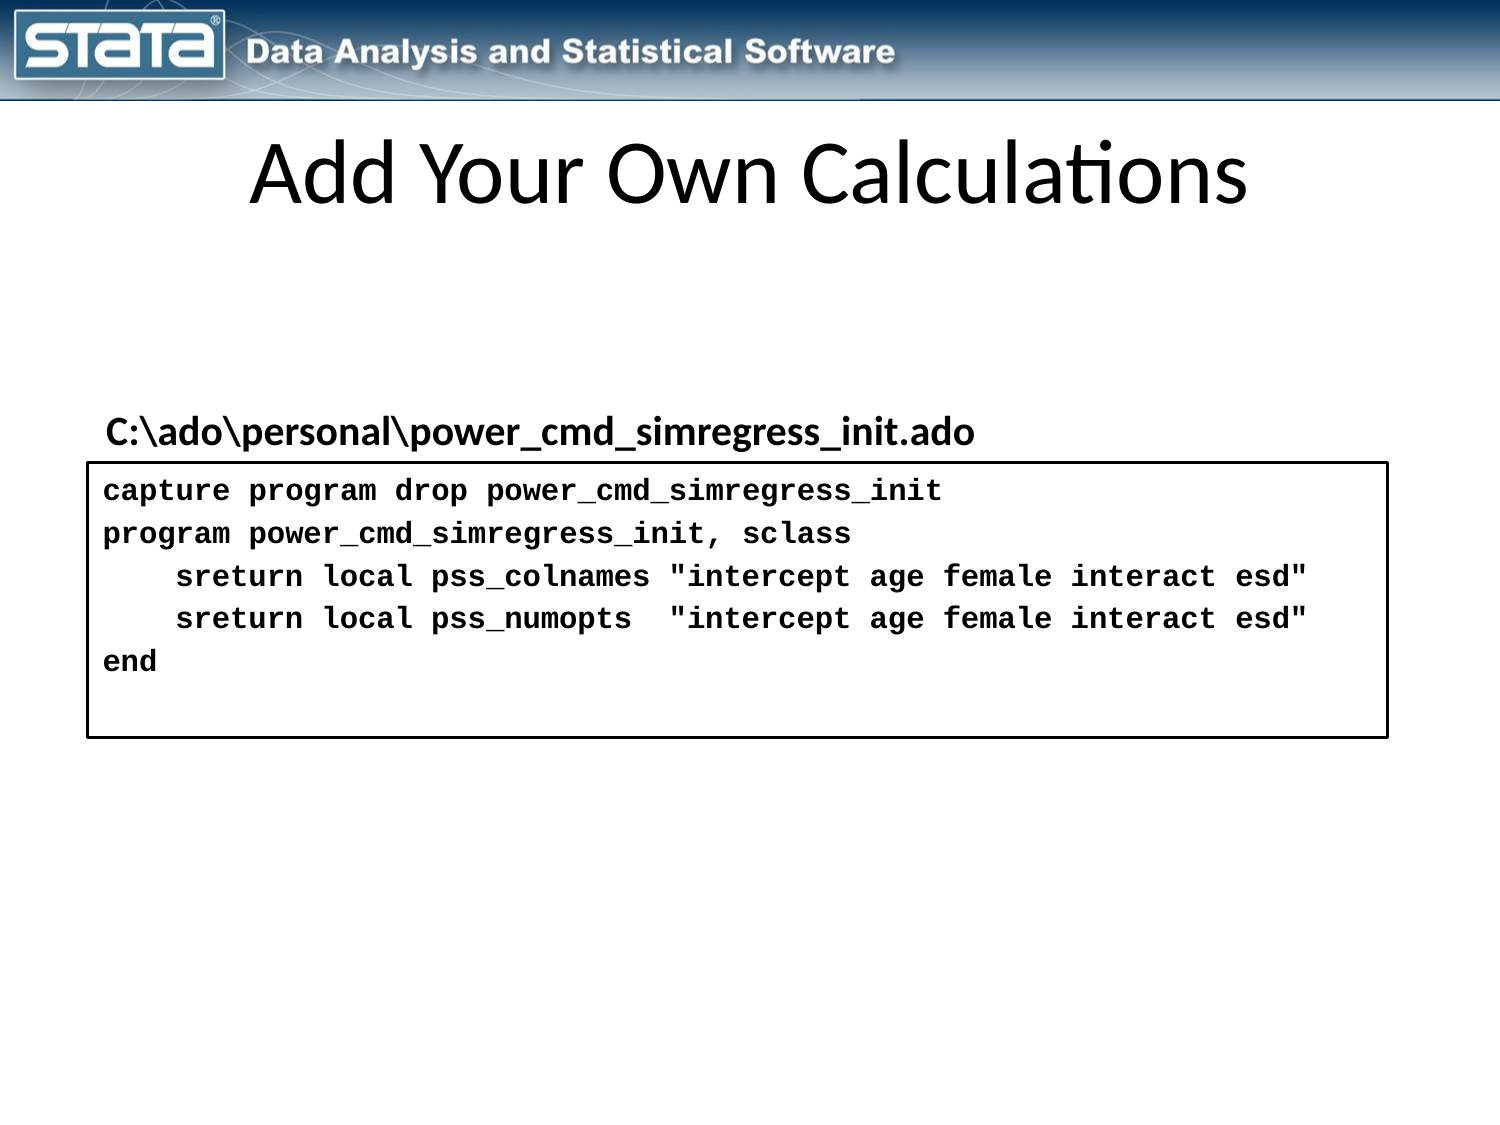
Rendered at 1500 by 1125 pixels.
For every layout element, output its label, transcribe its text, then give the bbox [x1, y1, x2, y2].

text_box C:\ado\personal\power_cmd_simregress_init.ado [91, 396, 991, 462]
picture [0, 0, 1500, 102]
title Add Your Own Calculations [75, 109, 1425, 233]
list capture program drop power_cmd_simregress_init program power_cmd_simregress_init, sclass sreturn local pss_colnames "intercept age female interact esd" sreturn local pss_numopts "intercept age female interact esd" end [87, 462, 1388, 738]
